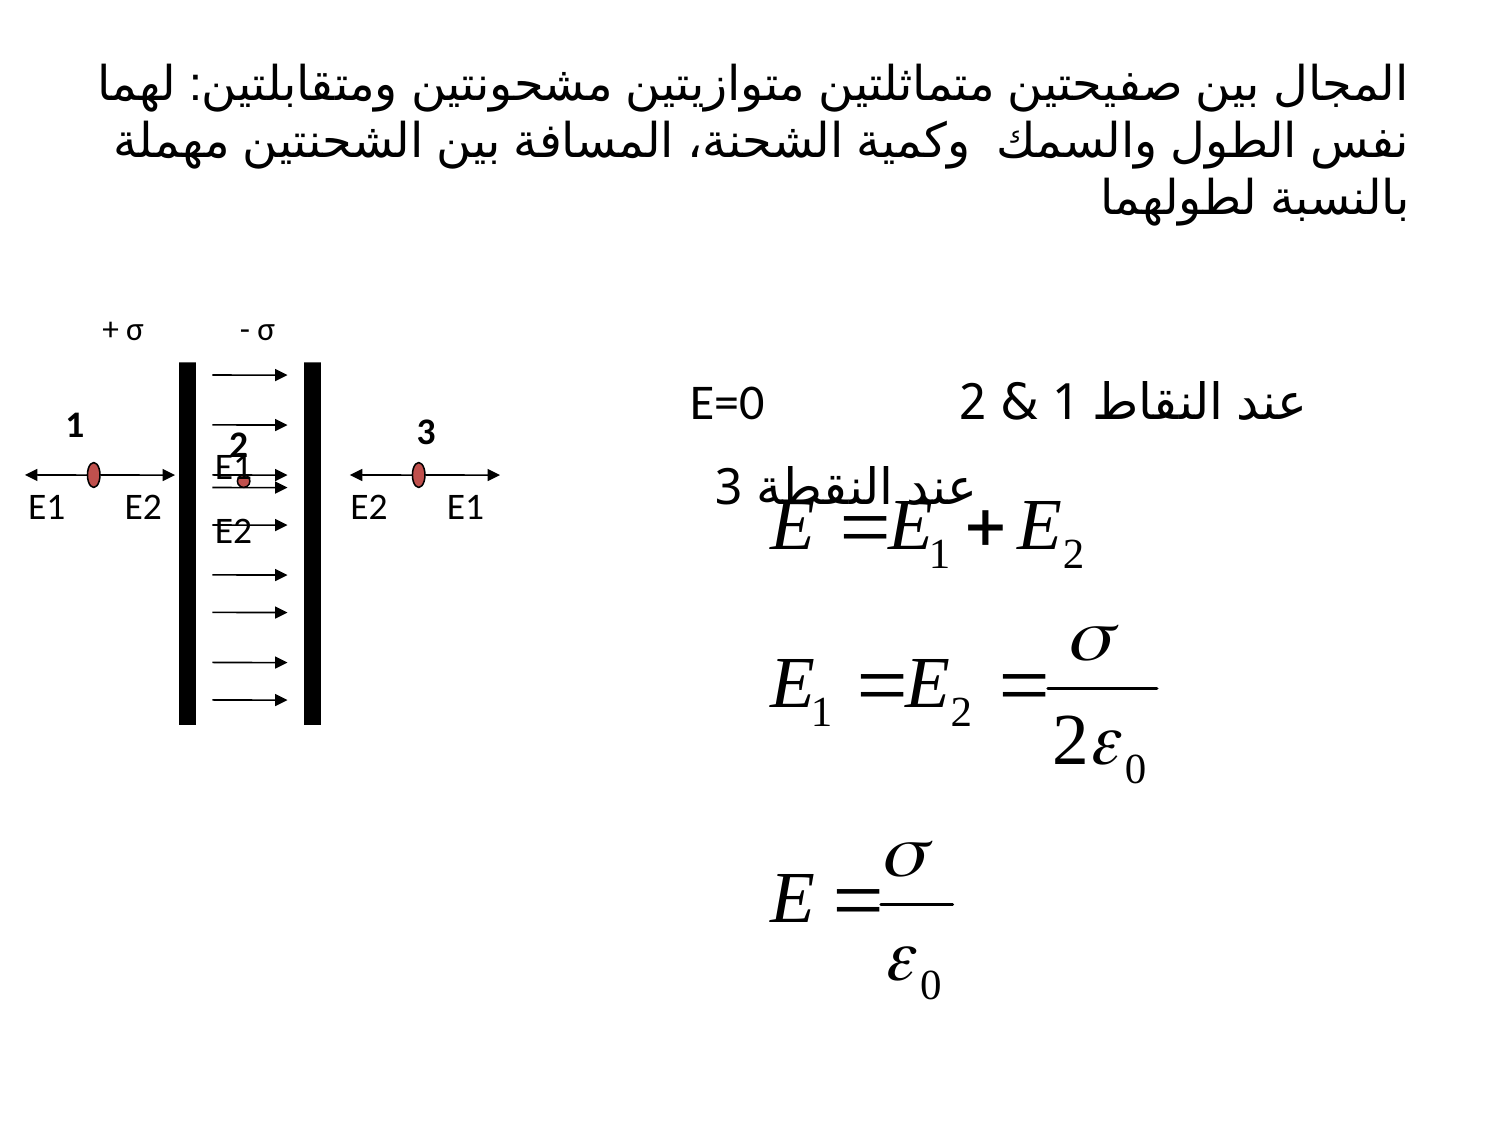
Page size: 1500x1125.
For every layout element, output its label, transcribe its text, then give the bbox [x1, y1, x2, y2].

text_box + σ [87, 299, 213, 355]
text_box [272, 481, 288, 494]
text_box [212, 656, 288, 669]
text_box 3 [401, 399, 451, 460]
text_box [87, 462, 100, 474]
text_box [26, 468, 38, 474]
text_box [351, 468, 363, 474]
text_box 2 [214, 412, 263, 434]
text_box [212, 606, 288, 619]
text_box E2 E1 [335, 474, 500, 535]
text_box - σ [225, 299, 350, 355]
text_box [272, 518, 288, 532]
text_box [263, 418, 288, 432]
text_box 1 [50, 392, 100, 453]
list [757, 474, 1174, 1013]
text_box [212, 693, 288, 707]
text_box E1 E2 [13, 474, 177, 535]
text_box E1 E2 [199, 434, 272, 559]
title المجال بين صفيحتين متماثلتين متوازيتين مشحونتين ومتقابلتين: لهما نفس الطول والسمك وكمية الشحنة، المسافة بين الشحنتين مهملة بالنسبة لطولهما [75, 45, 1425, 233]
text_box عند النقاط 1 & 2 E=0 عند النقطة 3 [674, 362, 1438, 693]
text_box [162, 468, 173, 474]
text_box [487, 468, 498, 474]
text_box [412, 462, 425, 474]
text_box [212, 368, 288, 382]
text_box [272, 468, 288, 481]
text_box [212, 568, 288, 582]
